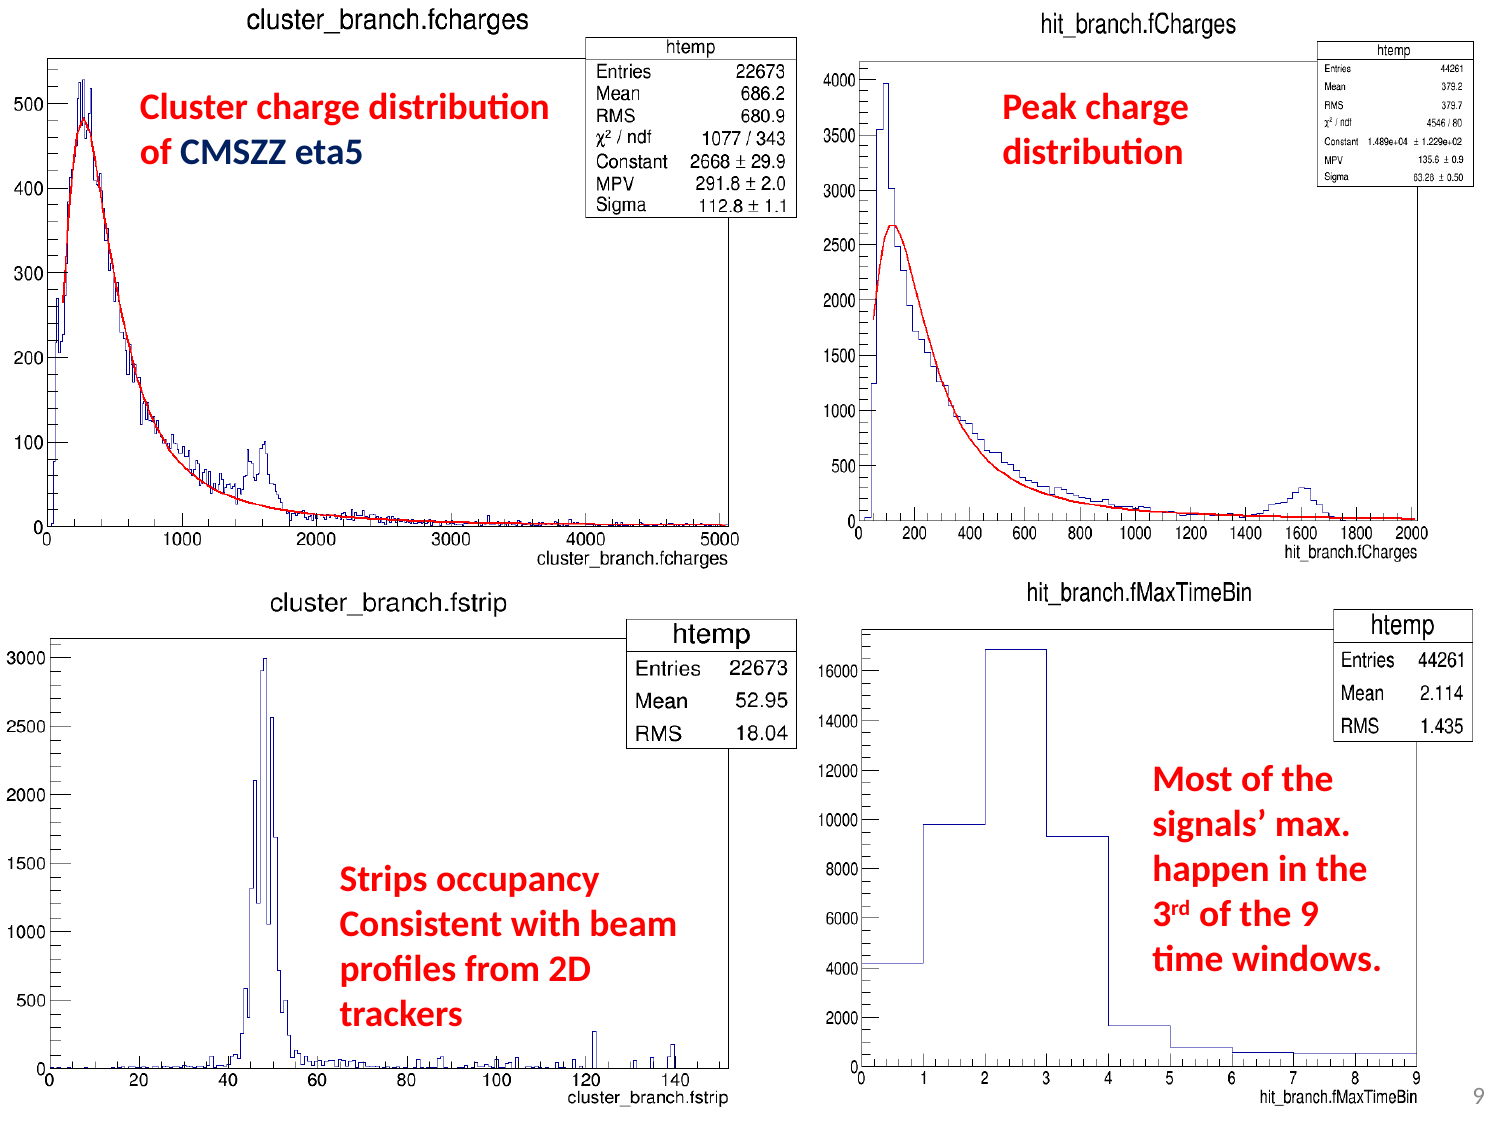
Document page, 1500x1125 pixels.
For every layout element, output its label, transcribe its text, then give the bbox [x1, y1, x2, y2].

slide_number 9 [1149, 1065, 1500, 1125]
picture [814, 4, 1476, 563]
picture [0, 0, 1476, 1110]
